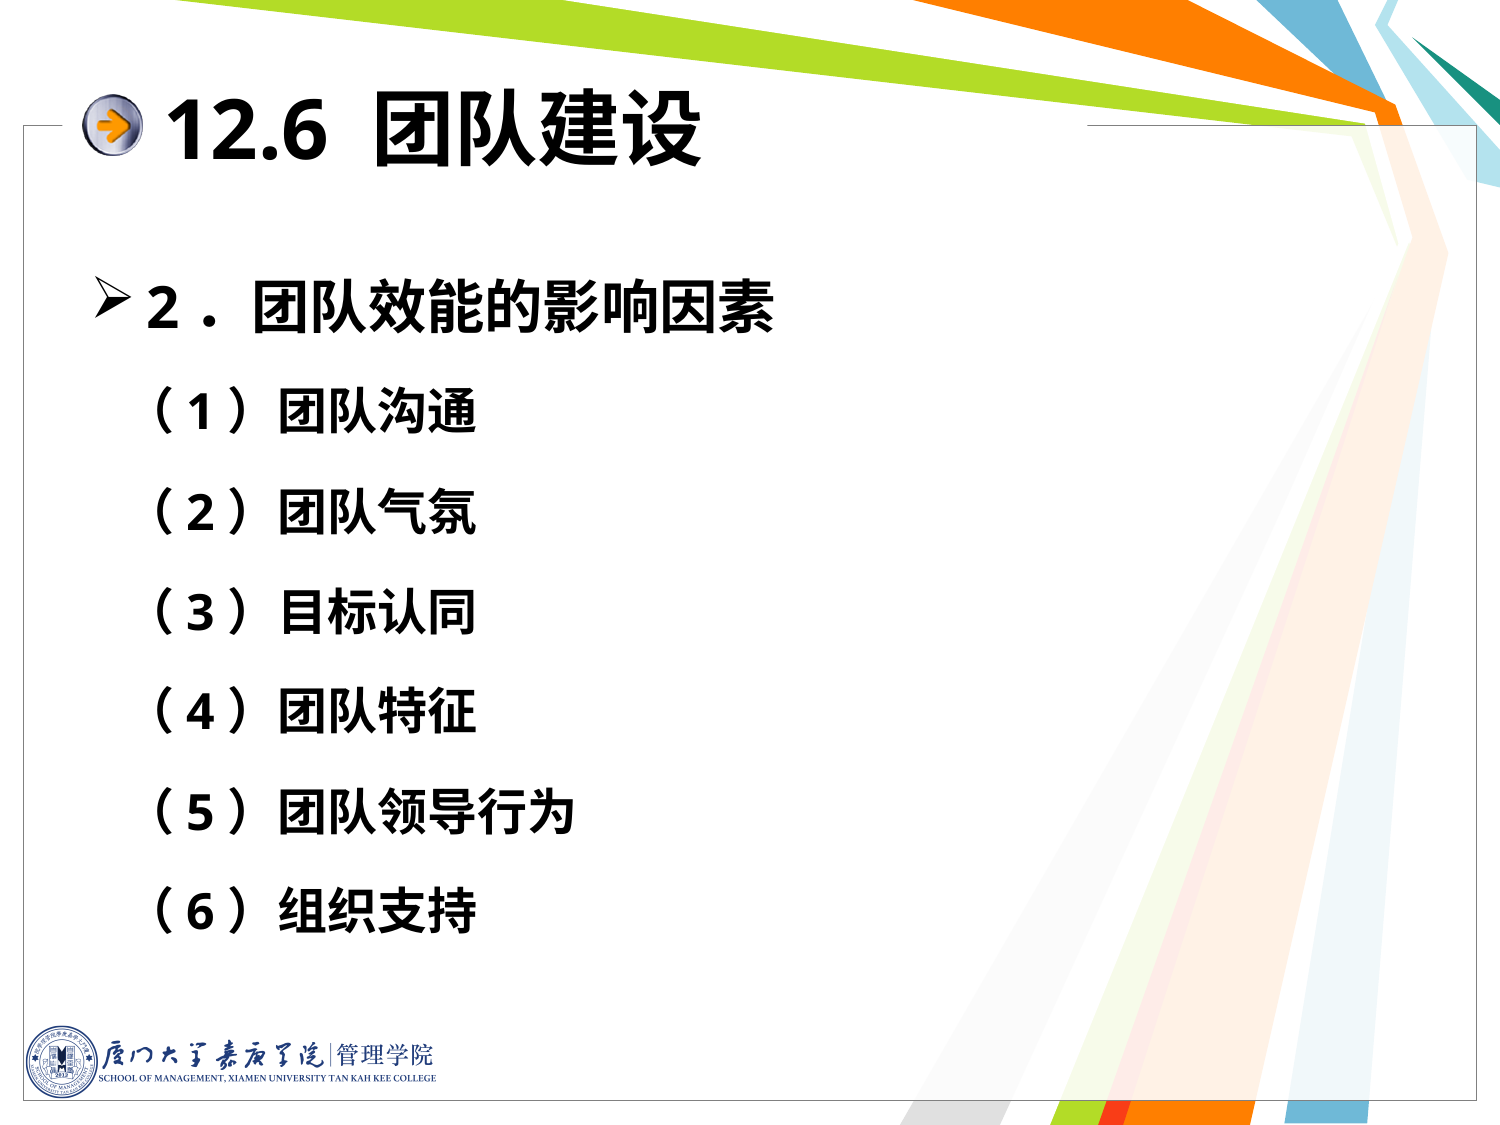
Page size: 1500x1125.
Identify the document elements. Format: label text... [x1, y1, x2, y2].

picture [82, 94, 143, 156]
list 2．团队效能的影响因素 （1）团队沟通 （2）团队气氛 （3）目标认同 （4）团队特征 （5）团队领导行为 （6）组织支持 [75, 262, 1425, 1005]
picture [24, 1024, 438, 1100]
title 12.6 团队建设 [148, 32, 1182, 220]
